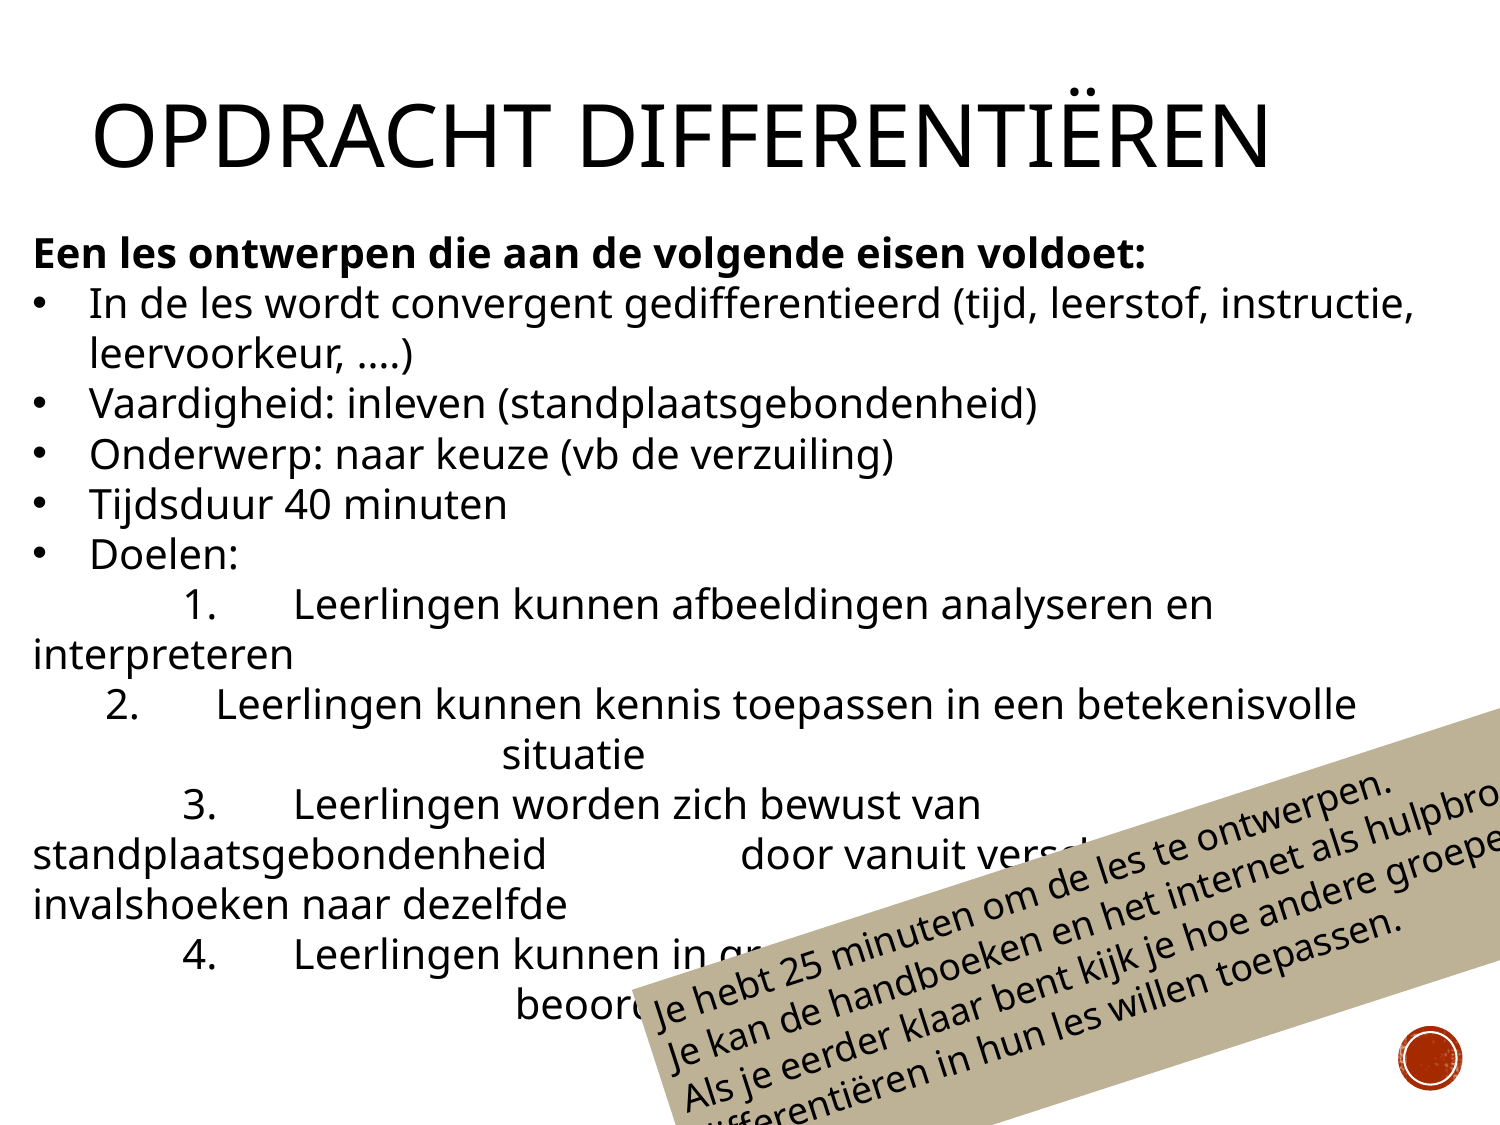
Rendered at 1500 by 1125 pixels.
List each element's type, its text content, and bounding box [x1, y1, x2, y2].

text_box Je hebt 25 minuten om de les te ontwerpen. Je kan de handboeken en het internet als hulpbronnen gebruiken. Als je eerder klaar bent kijk je hoe andere groepen convergent differentiëren in hun les willen toepassen. [631, 708, 1500, 1125]
text_box Een les ontwerpen die aan de volgende eisen voldoet: In de les wordt convergent gedifferentieerd (tijd, leerstof, instructie, leervoorkeur, ….) Vaardigheid: inleven (standplaatsgebondenheid) Onderwerp: naar keuze (vb de verzuiling) Tijdsduur 40 minuten Doelen: 1. Leerlingen kunnen afbeeldingen analyseren en interpreteren 2. Leerlingen kunnen kennis toepassen in een betekenisvolle situatie 3. Leerlingen worden zich bewust van standplaatsgebondenheid door vanuit verschillende invalshoeken naar dezelfde afbeelding te kijken 4. Leerlingen kunnen in groepsverband werken en elkaar beoordelen [17, 219, 1471, 1085]
title Opdracht differentiëren [75, 45, 1471, 219]
